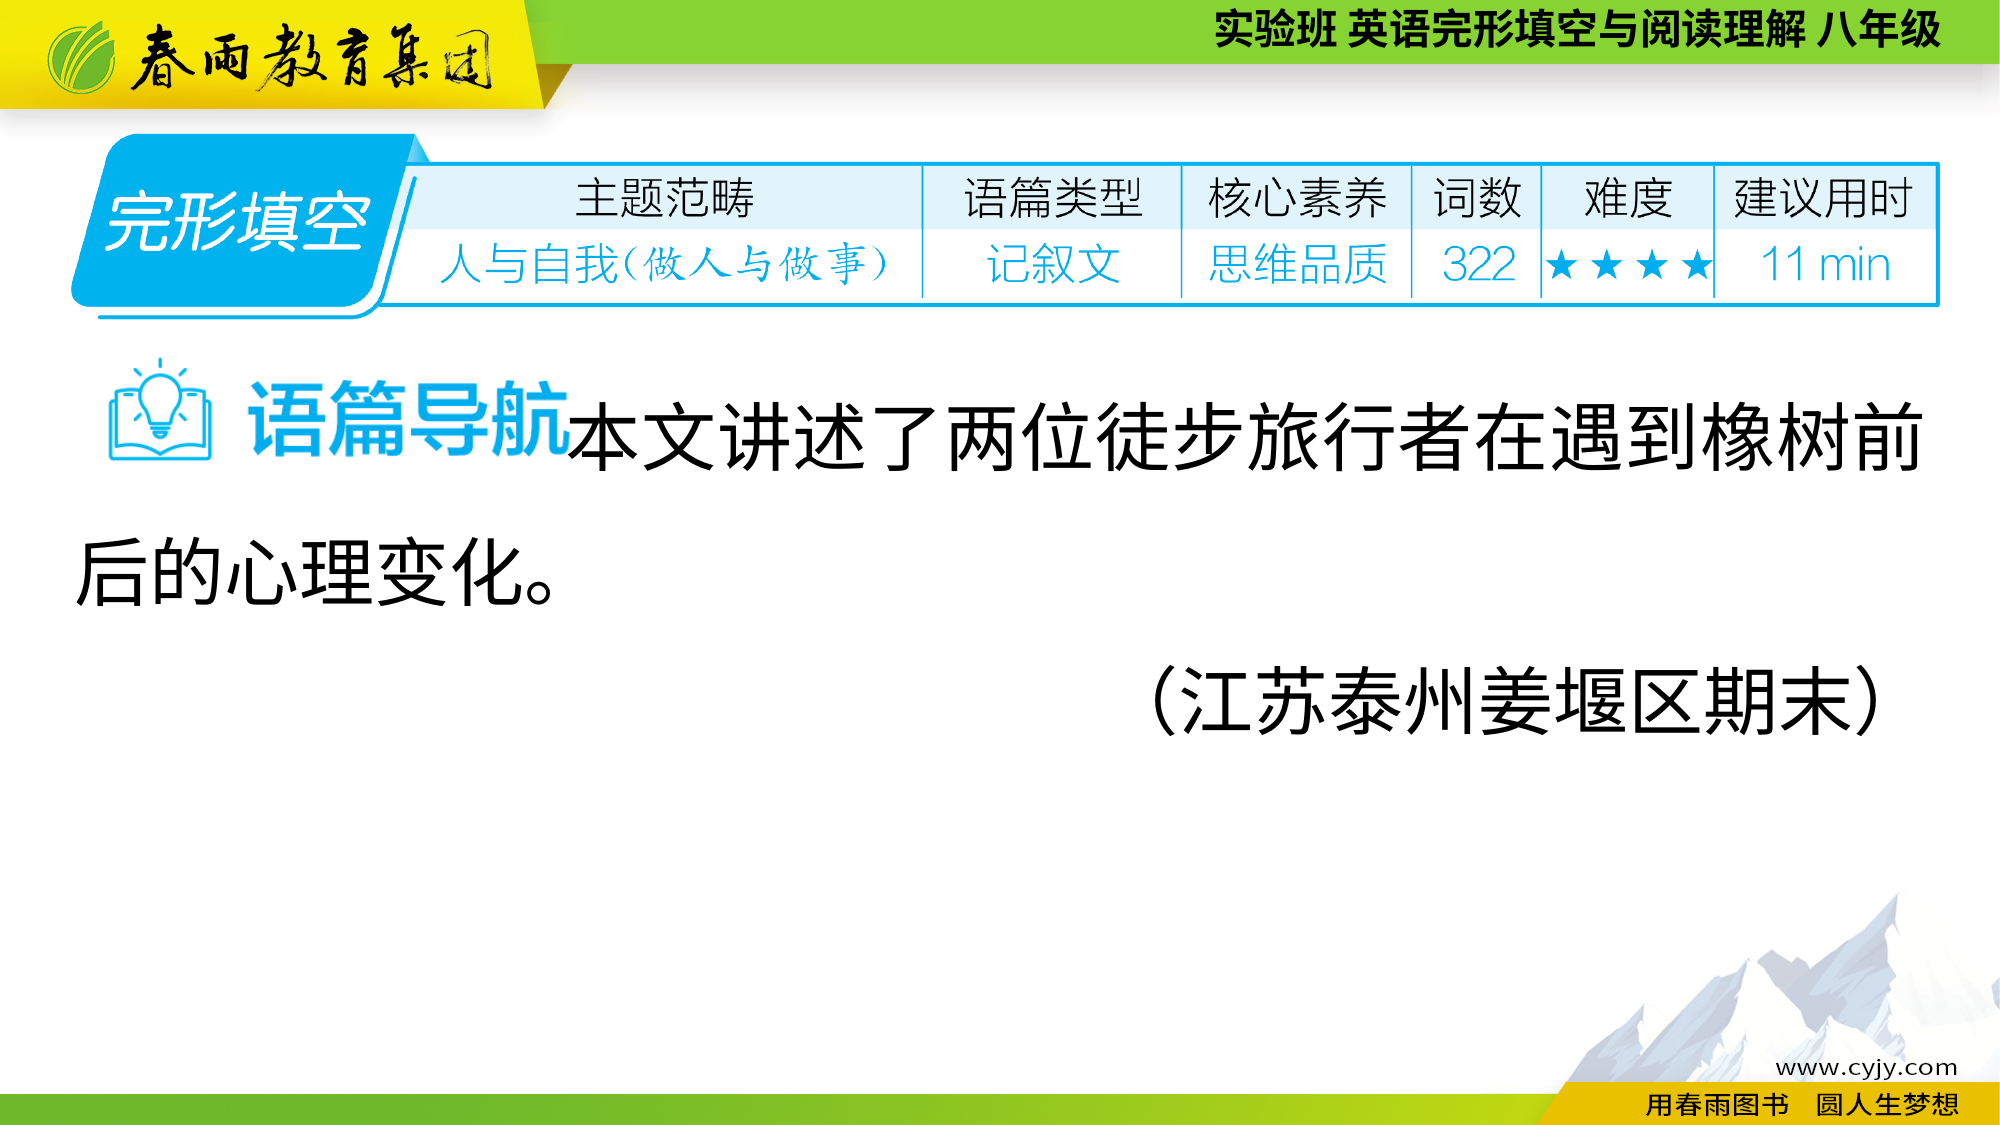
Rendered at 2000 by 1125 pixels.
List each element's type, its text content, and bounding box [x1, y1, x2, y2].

text_box （江苏泰州姜堰区期末） [59, 602, 1944, 753]
list 本文讲述了两位徒步旅行者在遇到橡树前后的心理变化。 [59, 338, 1944, 602]
picture [0, 0, 2000, 1125]
